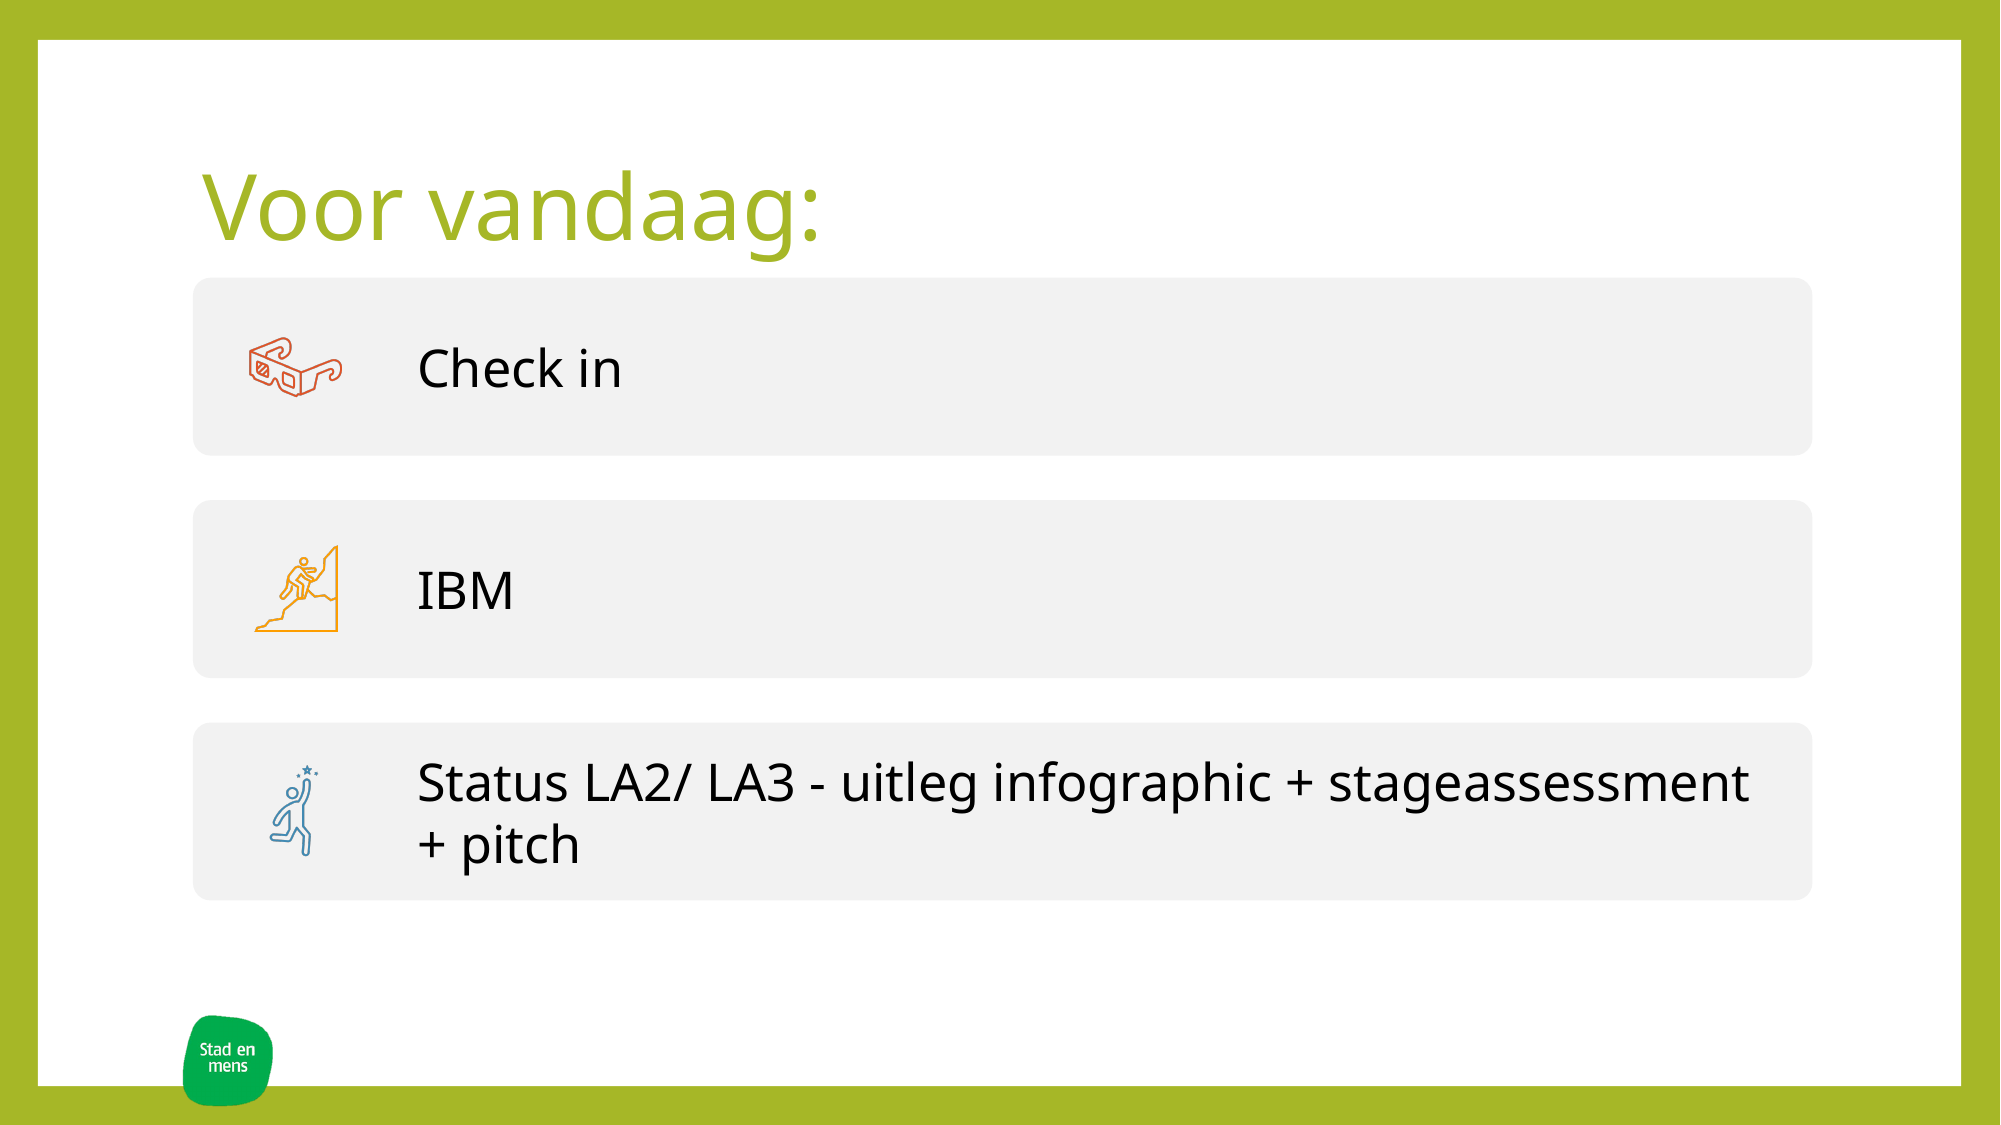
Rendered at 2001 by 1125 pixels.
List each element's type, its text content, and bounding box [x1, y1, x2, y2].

title Voor vandaag: [187, 99, 1808, 286]
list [192, 277, 1813, 901]
picture [179, 1013, 273, 1110]
